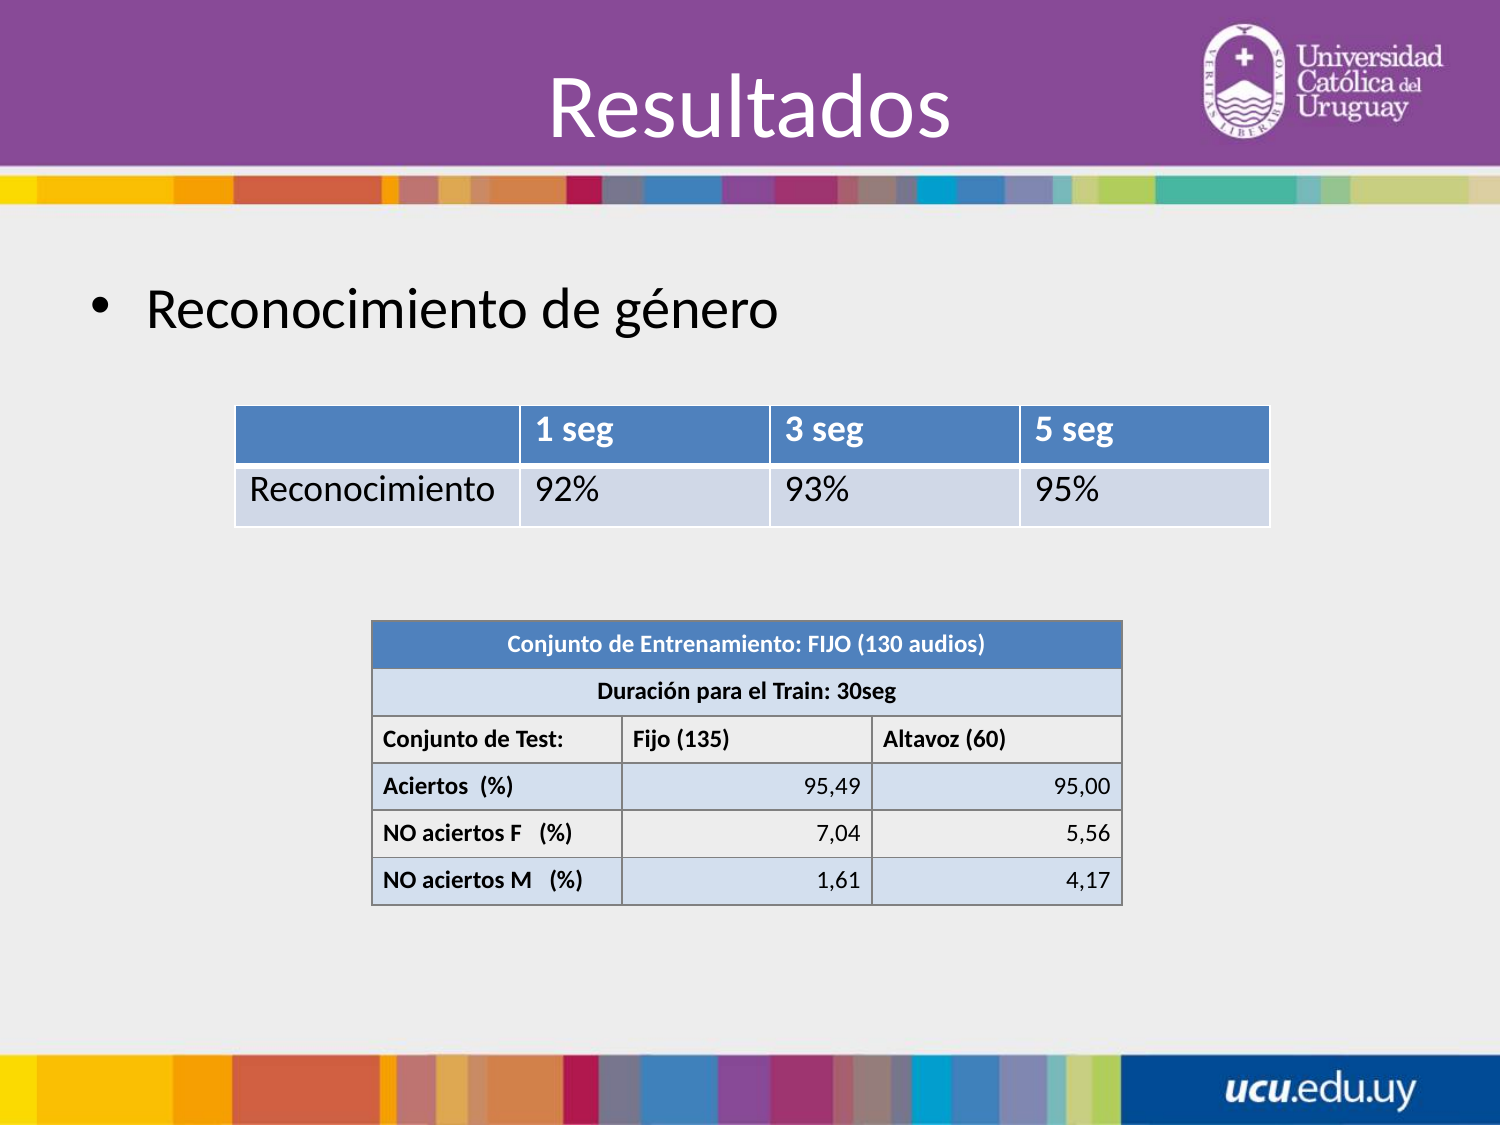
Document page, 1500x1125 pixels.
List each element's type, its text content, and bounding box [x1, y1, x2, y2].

table_cell Reconocimiento [236, 469, 519, 526]
table_header 3 seg [771, 406, 1019, 463]
table_cell 4,17 [873, 858, 1121, 904]
table_cell Conjunto de Test: [373, 717, 621, 762]
table_cell 93% [771, 469, 1019, 526]
table_cell Duración para el Train: 30seg [373, 669, 1121, 715]
table_cell Altavoz (60) [873, 717, 1121, 762]
table_cell 92% [521, 469, 769, 526]
table_header 1 seg [521, 406, 769, 463]
table_header Conjunto de Entrenamiento: FIJO (130 audios) [373, 622, 1121, 668]
title Resultados [75, 7, 1425, 195]
table_cell Aciertos (%) [373, 764, 621, 809]
table_cell Fijo (135) [623, 717, 871, 762]
table_cell 95% [1021, 469, 1269, 526]
table_cell NO aciertos F (%) [373, 811, 621, 857]
table_cell 5,56 [873, 811, 1121, 857]
picture [0, 0, 1500, 1125]
table_header 5 seg [1021, 406, 1269, 463]
table_cell 95,00 [873, 764, 1121, 809]
table_cell 95,49 [623, 764, 871, 809]
table_cell 1,61 [623, 858, 871, 904]
list Reconocimiento de género [75, 262, 1425, 1005]
table_cell 7,04 [623, 811, 871, 857]
table_cell NO aciertos M (%) [373, 858, 621, 904]
table_header [236, 406, 519, 463]
